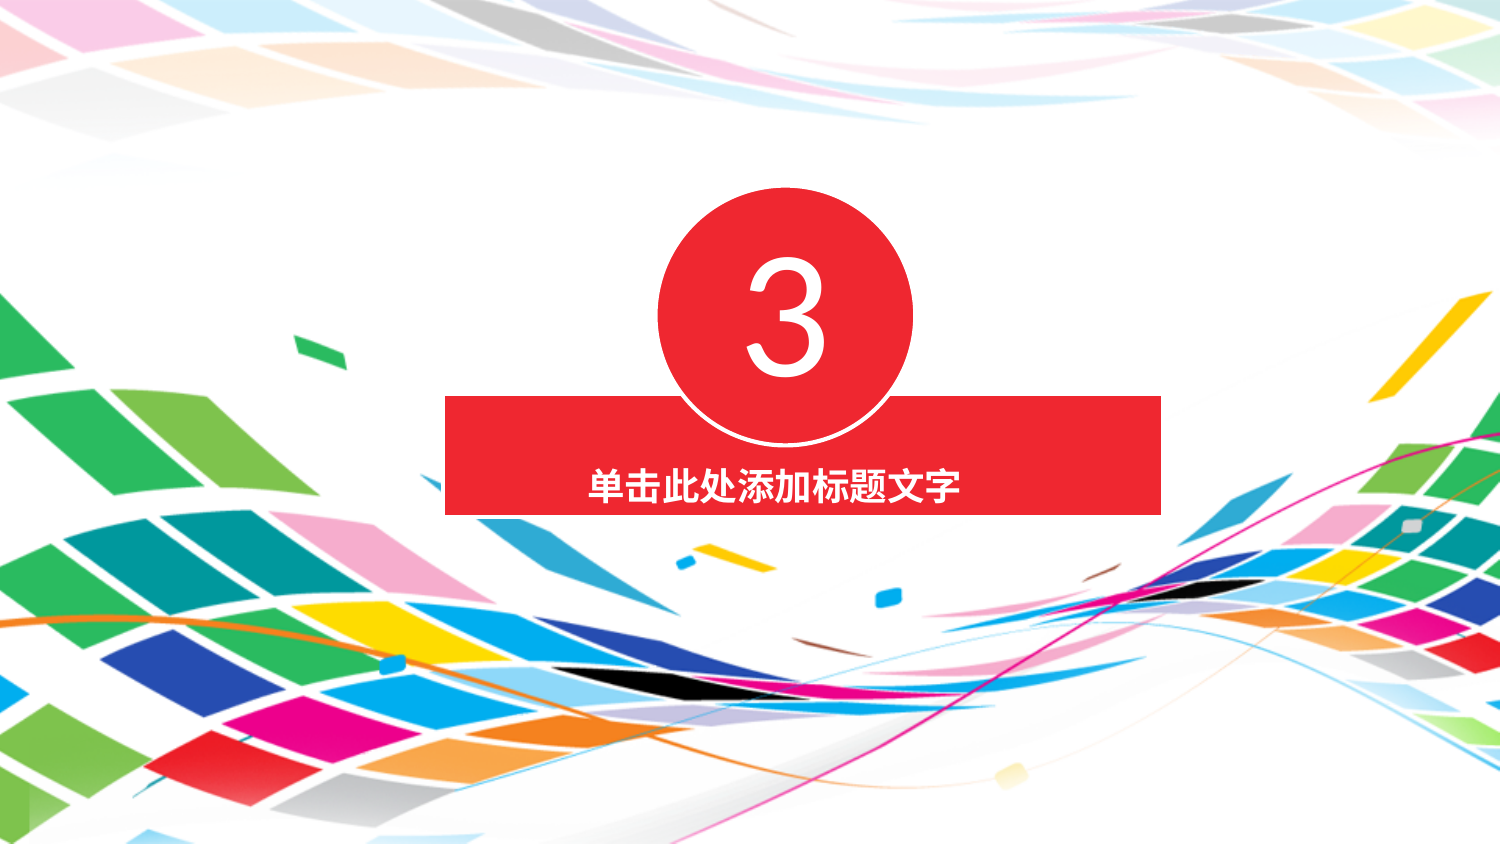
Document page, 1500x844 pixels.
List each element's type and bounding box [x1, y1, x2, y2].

text_box [655, 185, 916, 446]
picture [0, 0, 1500, 844]
text_box [442, 393, 1164, 561]
